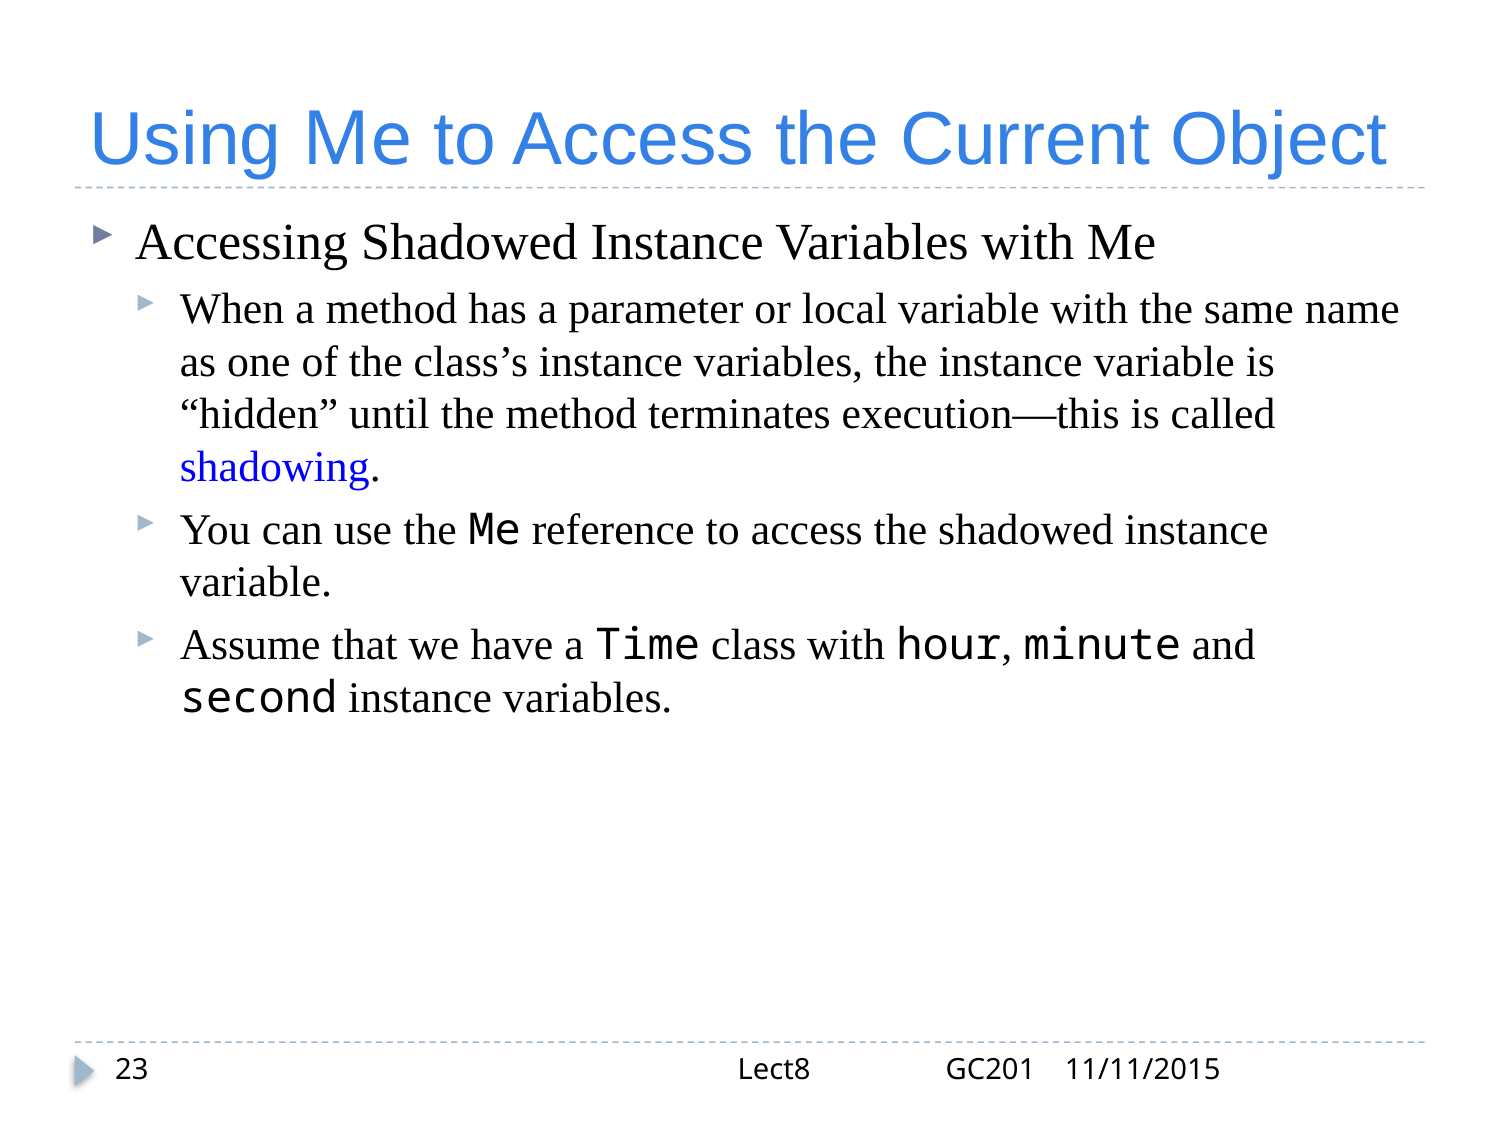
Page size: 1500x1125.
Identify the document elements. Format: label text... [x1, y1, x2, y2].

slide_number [1051, 1042, 1426, 1103]
list Accessing Shadowed Instance Variables with Me When a method has a parameter or local variable with the same name as one of the class’s instance variables, the instance variable is “hidden” until the method terminates execution—this is called shadowing. You can use the Me reference to access the shadowed instance variable. Assume that we have a Time class with hour, minute and second instance variables. [75, 200, 1425, 1006]
title Using Me to Access the Current Object [75, 24, 1425, 188]
slide_number 23 [100, 1042, 426, 1103]
footer Lect8 GC201 [475, 1042, 1051, 1103]
